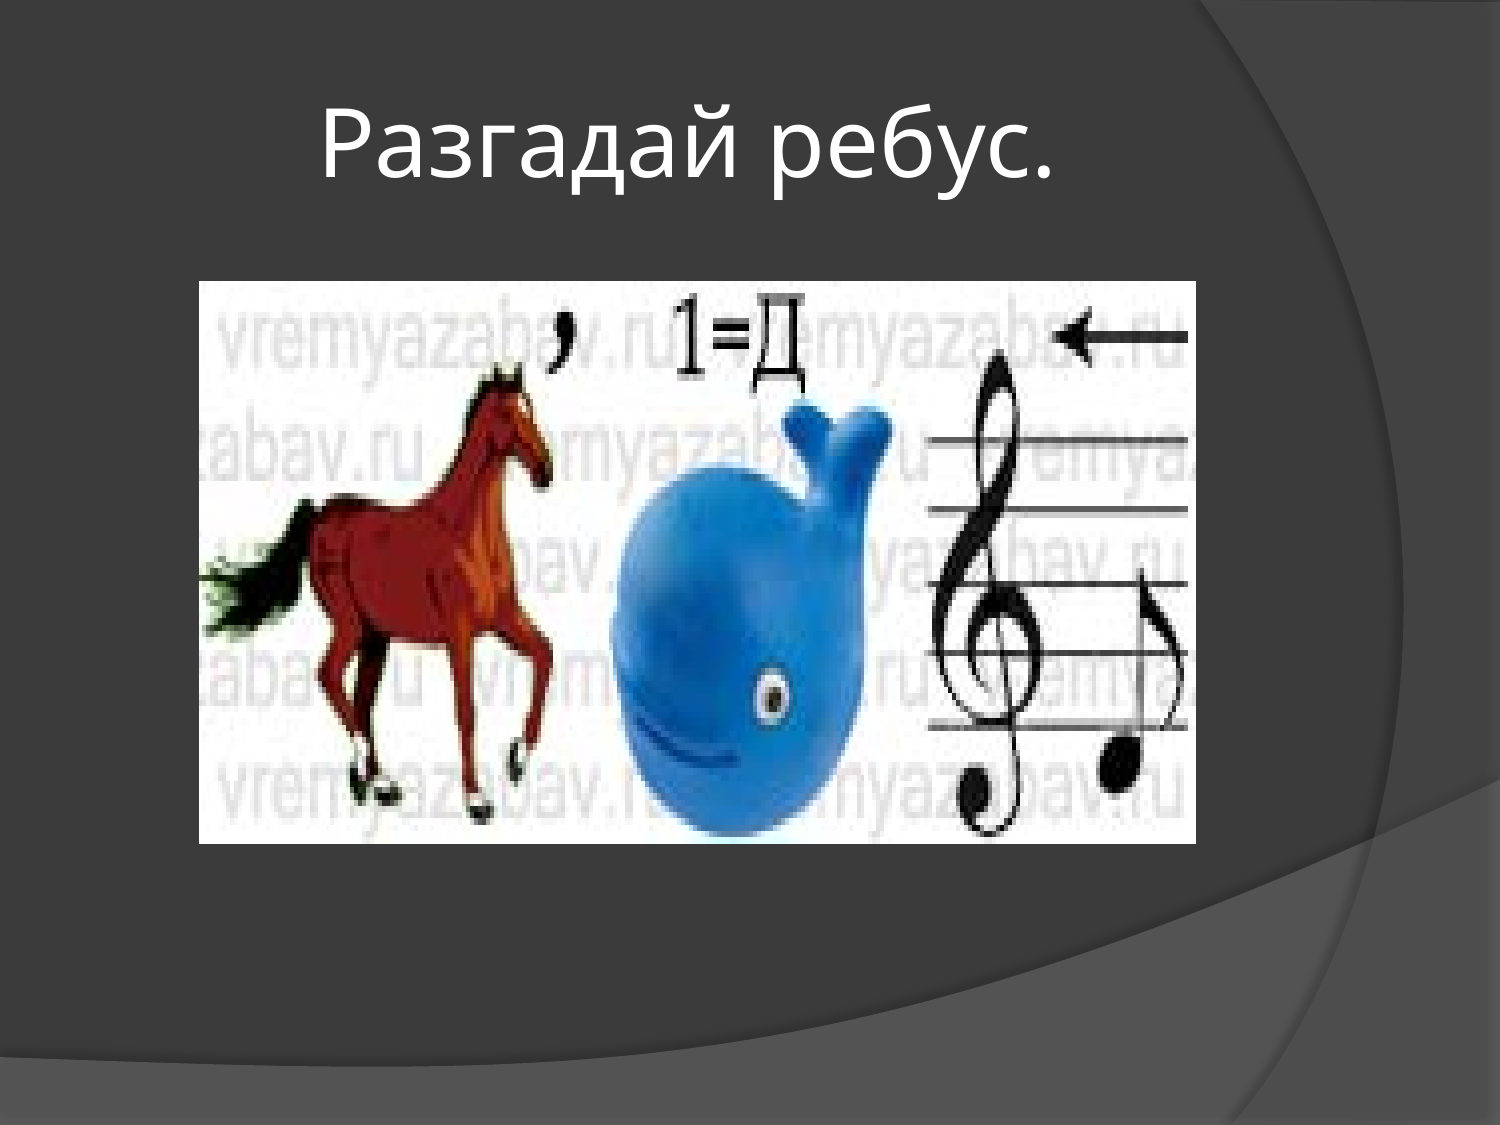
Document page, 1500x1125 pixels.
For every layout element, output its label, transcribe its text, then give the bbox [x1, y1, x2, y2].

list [198, 280, 1196, 844]
title Разгадай ребус. [75, 45, 1300, 233]
